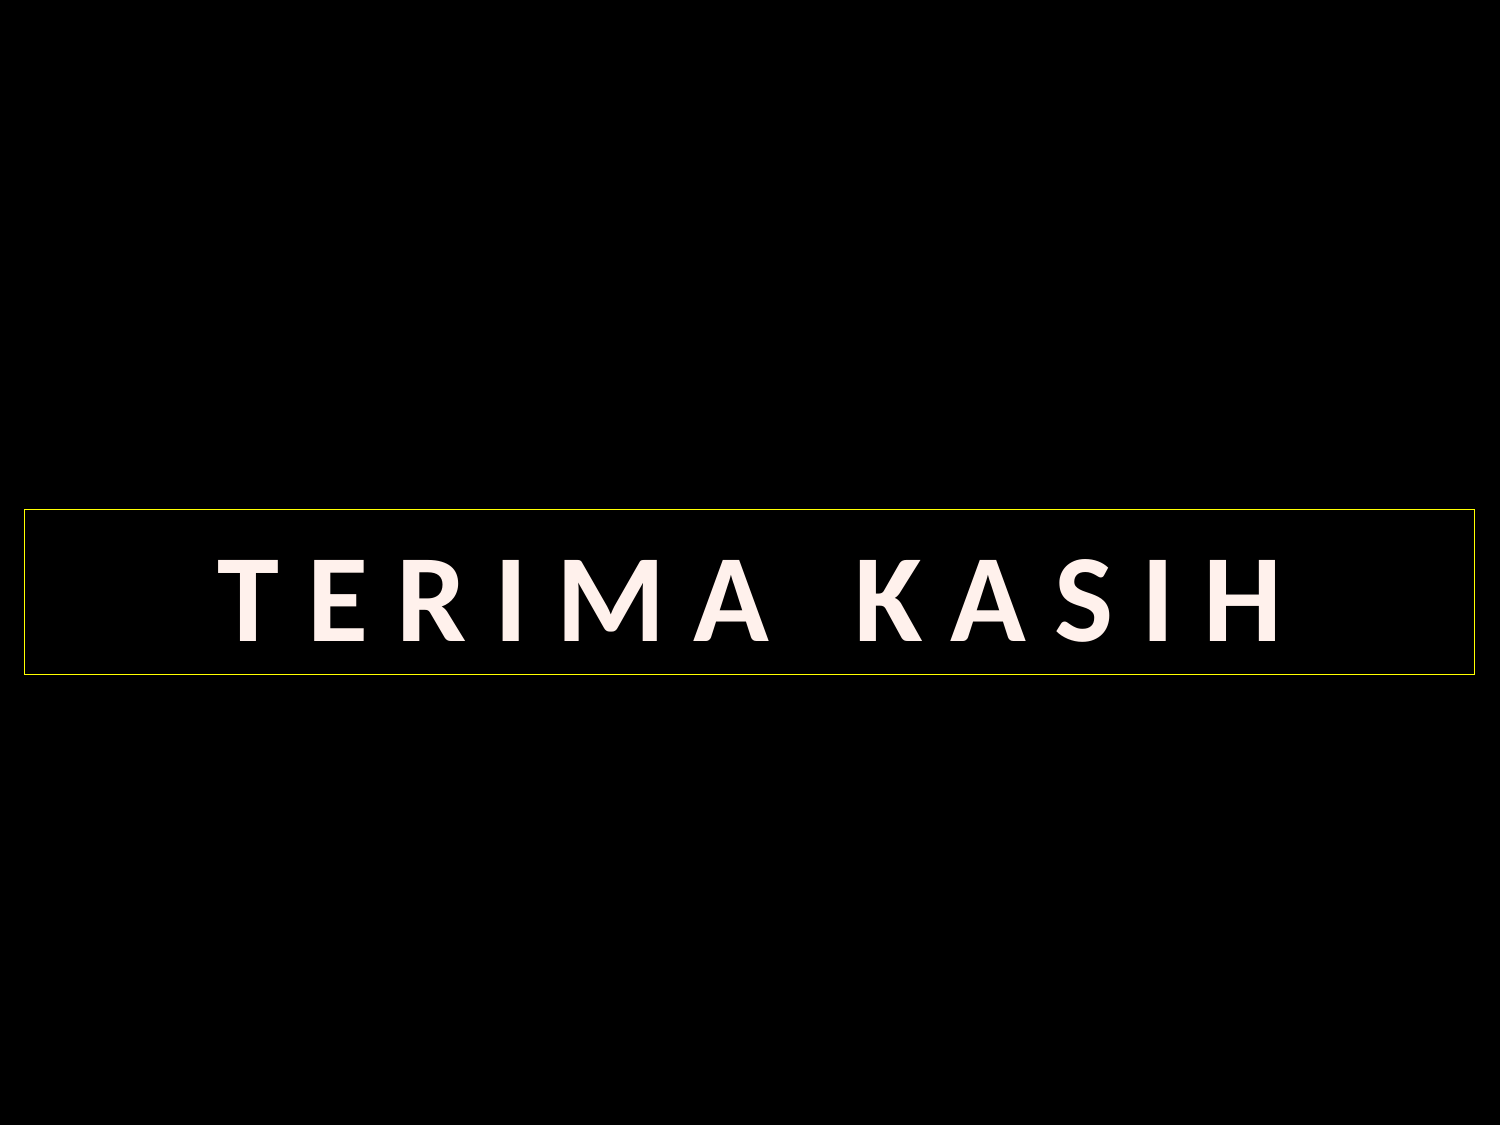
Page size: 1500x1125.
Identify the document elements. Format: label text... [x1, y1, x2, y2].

text_box T E R I M A K A S I H [24, 509, 1475, 675]
